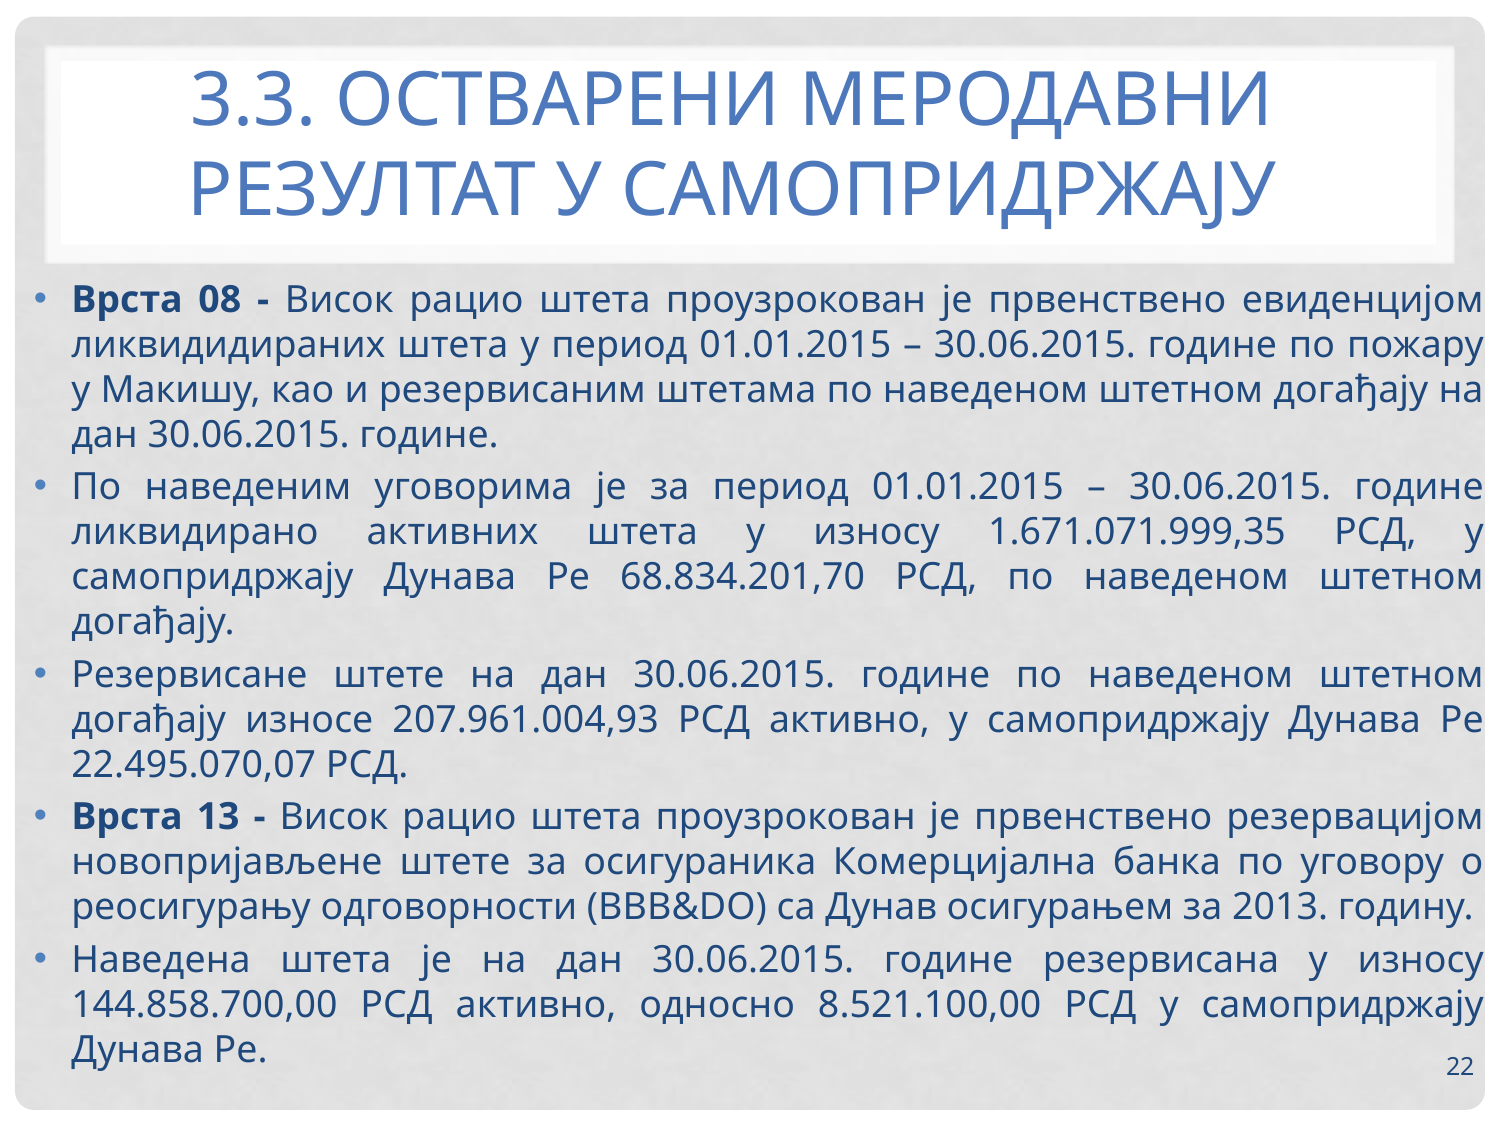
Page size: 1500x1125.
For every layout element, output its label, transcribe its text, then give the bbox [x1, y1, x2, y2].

title 3.3. Остварени меродавни резултат у самопридржају [112, 37, 1353, 244]
list Врста 08 - Висок рацио штета проузрокован је првенствено евиденцијом ликвидидираних штета у период 01.01.2015 – 30.06.2015. године по пожару у Макишу, као и резервисаним штетама по наведеном штетном догађају на дан 30.06.2015. године. По наведеним уговорима је за период 01.01.2015 – 30.06.2015. године ликвидирано активних штета у износу 1.671.071.999,35 РСД, у самопридржају Дунава Ре 68.834.201,70 РСД, по наведеном штетном догађају. Резервисане штете на дан 30.06.2015. године по наведеном штетном догађају износе 207.961.004,93 РСД активно, у самопридржају Дунава Ре 22.495.070,07 РСД. Врста 13 - Висок рацио штета проузрокован је првенствено резервацијом новопријављене штете за осигураника Комерцијална банка по уговору о реосигурању одговорности (BBB&DO) са Дунав осигурањем за 2013. годину. Наведена штета је на дан 30.06.2015. године резервисана у износу 144.858.700,00 РСД активно, односно 8.521.100,00 РСД у самопридржају Дунава Ре. [0, 267, 1500, 1125]
slide_number 22 [1399, 1035, 1490, 1100]
